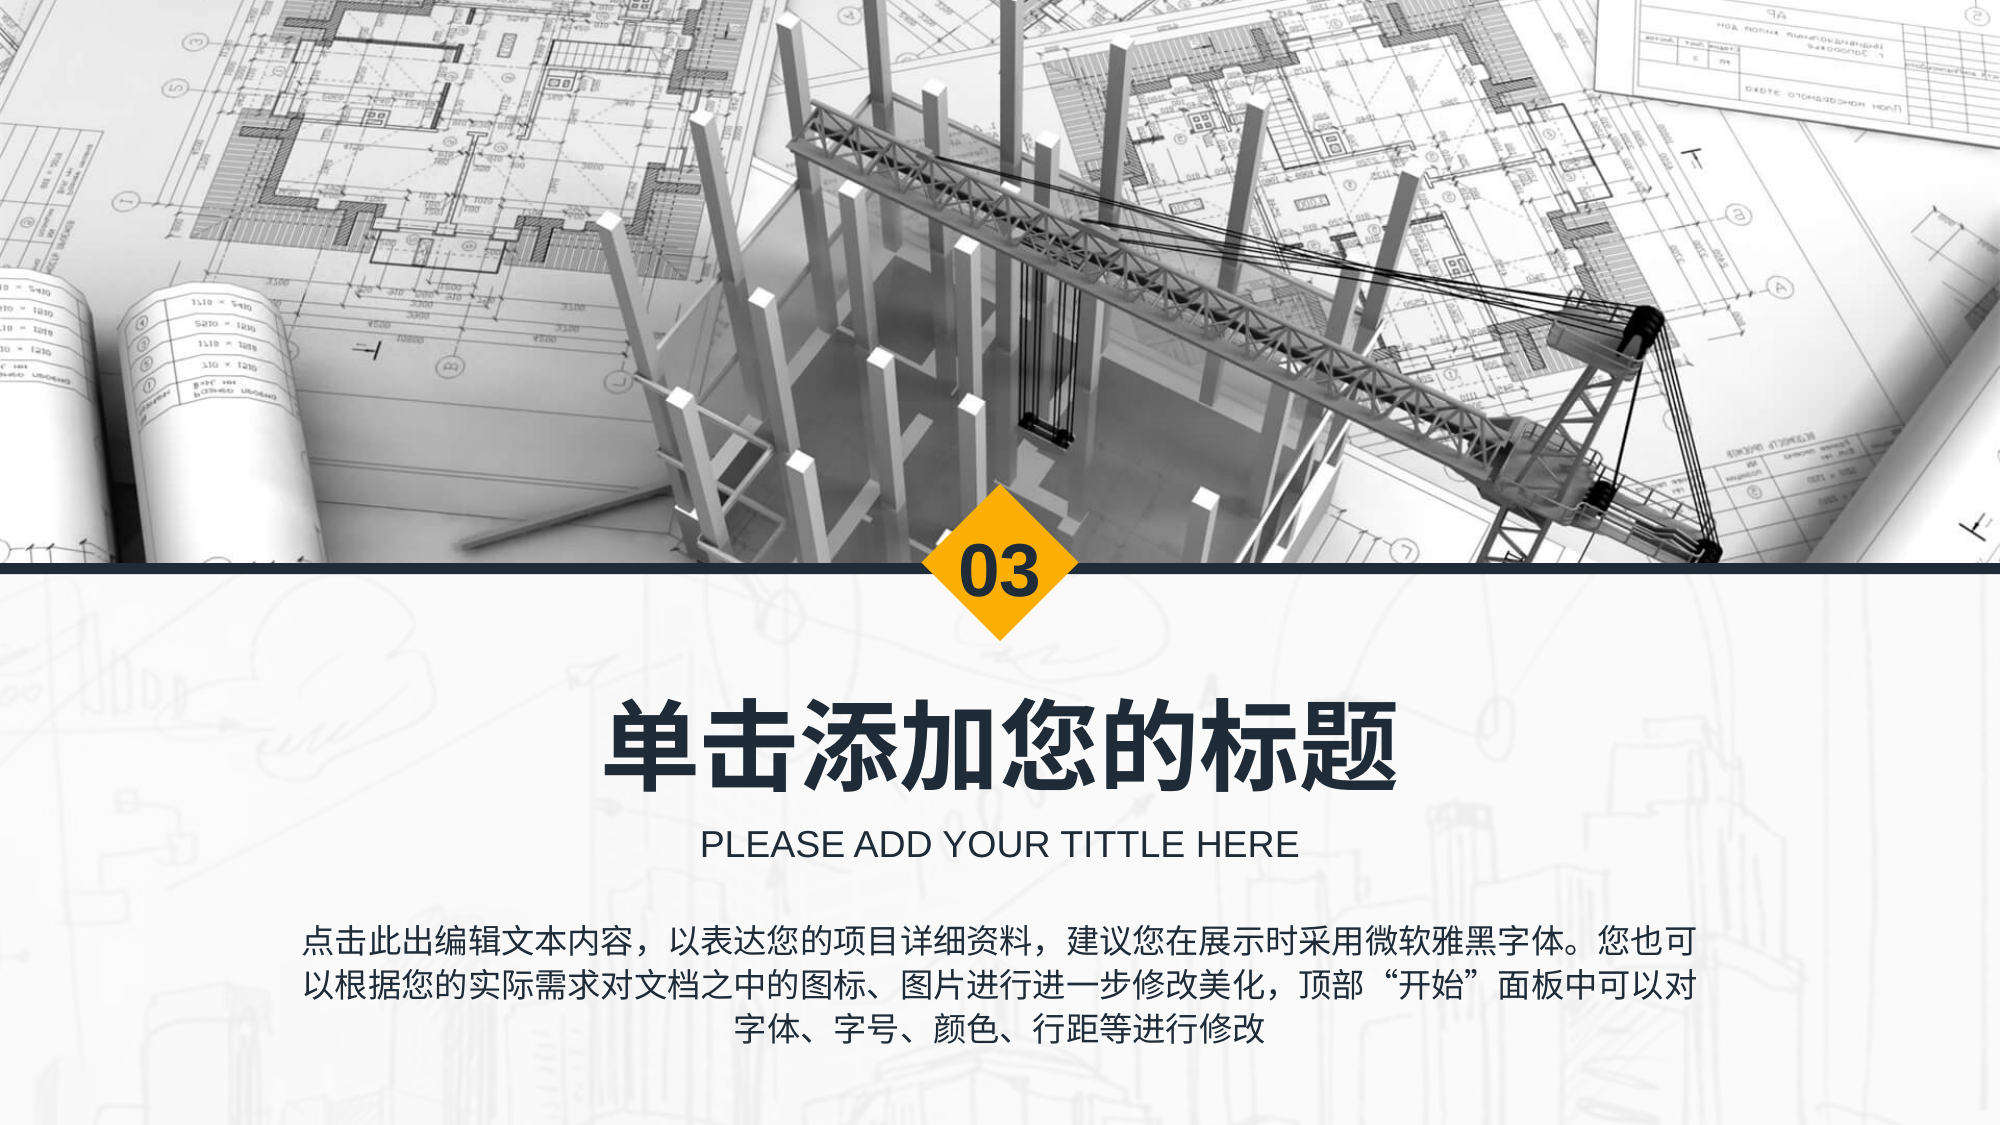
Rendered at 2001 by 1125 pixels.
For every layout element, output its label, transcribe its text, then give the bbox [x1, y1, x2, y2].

text_box 单击添加您的标题 [539, 676, 1461, 812]
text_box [921, 483, 1079, 642]
text_box PLEASE ADD YOUR TITTLE HERE [684, 812, 1315, 908]
text_box 点击此出编辑文本内容，以表达您的项目详细资料，建议您在展示时采用微软雅黑字体。您也可以根据您的实际需求对文档之中的图标、图片进行进一步修改美化，顶部“开始”面板中可以对字体、字号、颜色、行距等进行修改 [281, 908, 1719, 1056]
